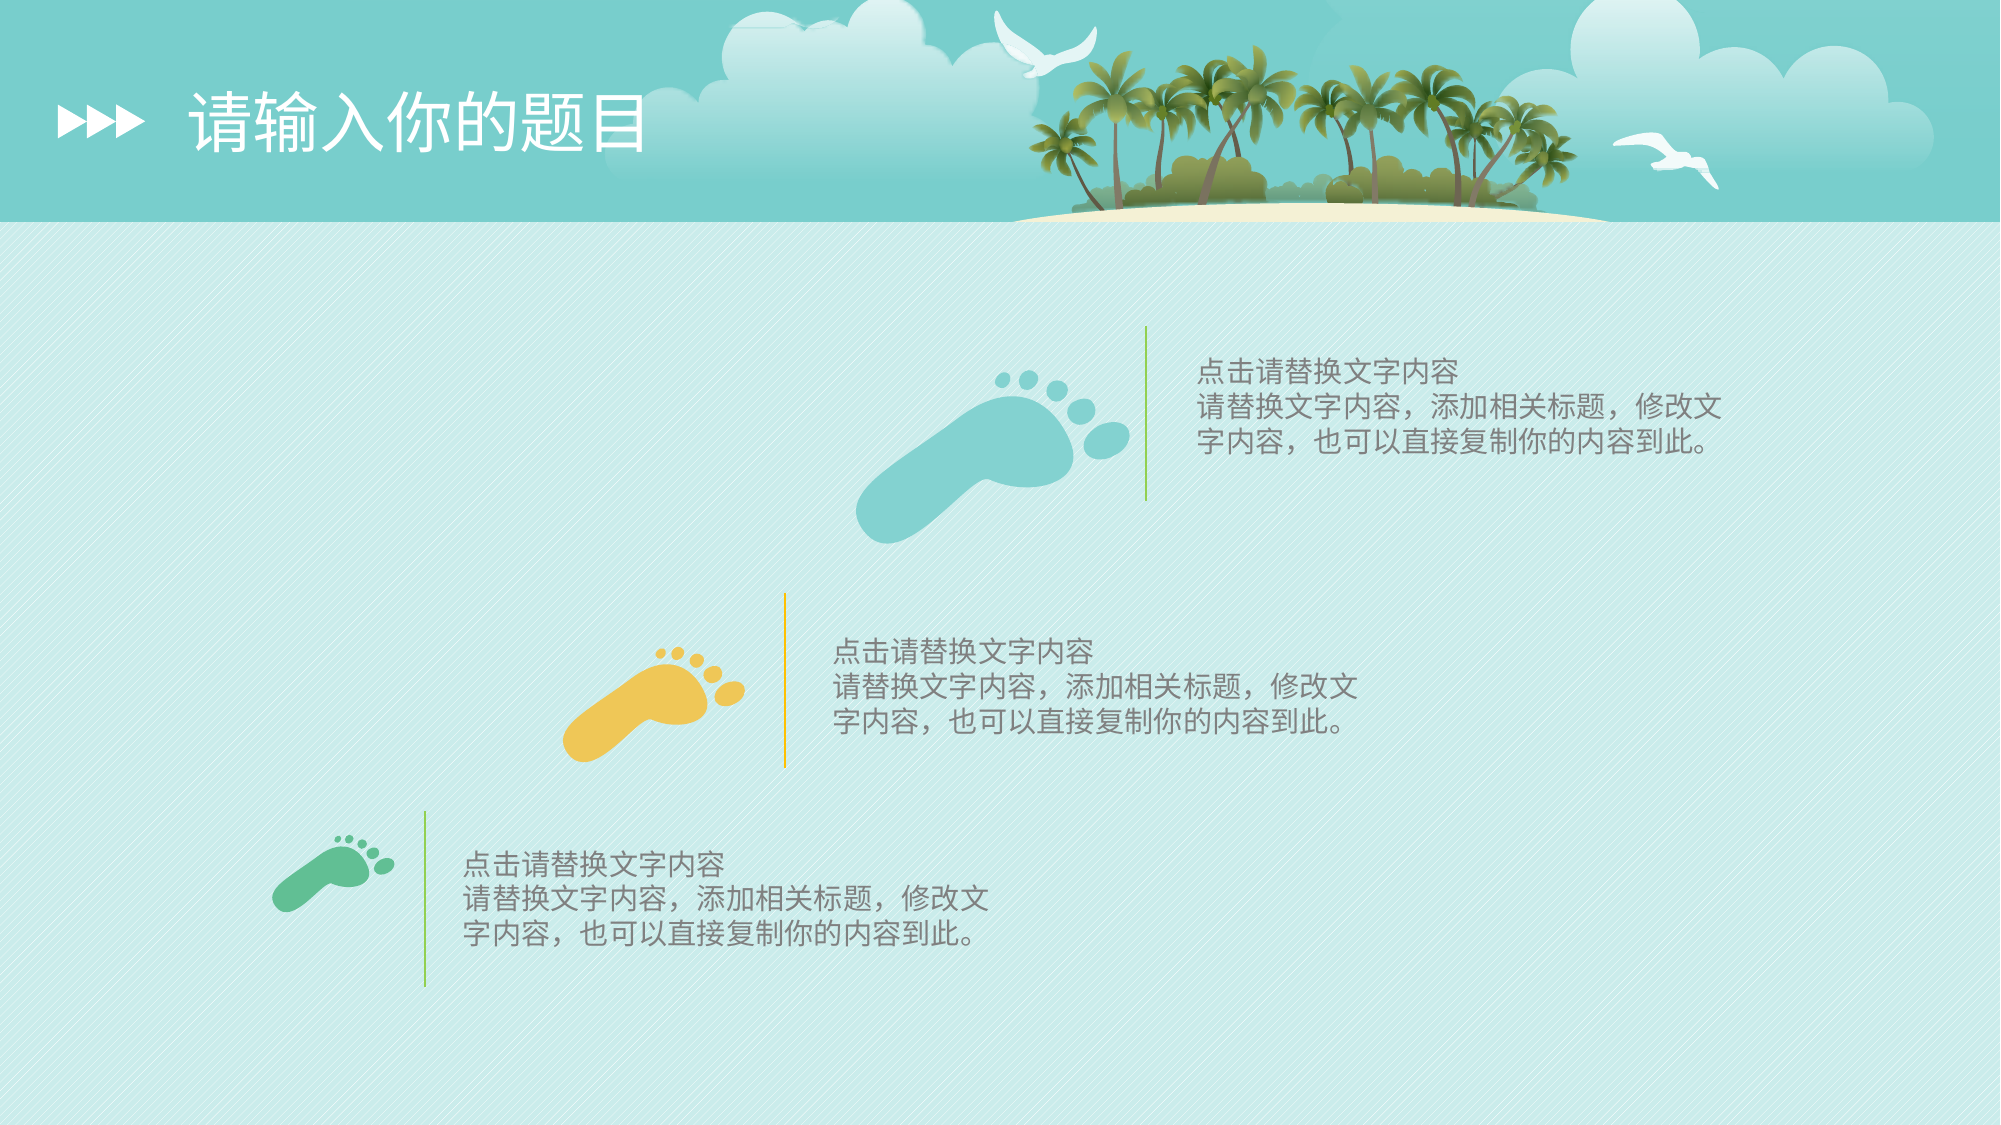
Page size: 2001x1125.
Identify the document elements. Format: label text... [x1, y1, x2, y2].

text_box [594, 609, 701, 809]
text_box 点击请替换文字内容 请替换文字内容，添加相关标题，修改文字内容，也可以直接复制你的内容到此。 [817, 625, 1392, 746]
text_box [902, 314, 1064, 614]
text_box 点击请替换文字内容 请替换文字内容，添加相关标题，修改文字内容，也可以直接复制你的内容到此。 [1182, 346, 1757, 466]
text_box 点击请替换文字内容 请替换文字内容，添加相关标题，修改文字内容，也可以直接复制你的内容到此。 [448, 838, 1023, 958]
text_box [293, 809, 365, 944]
